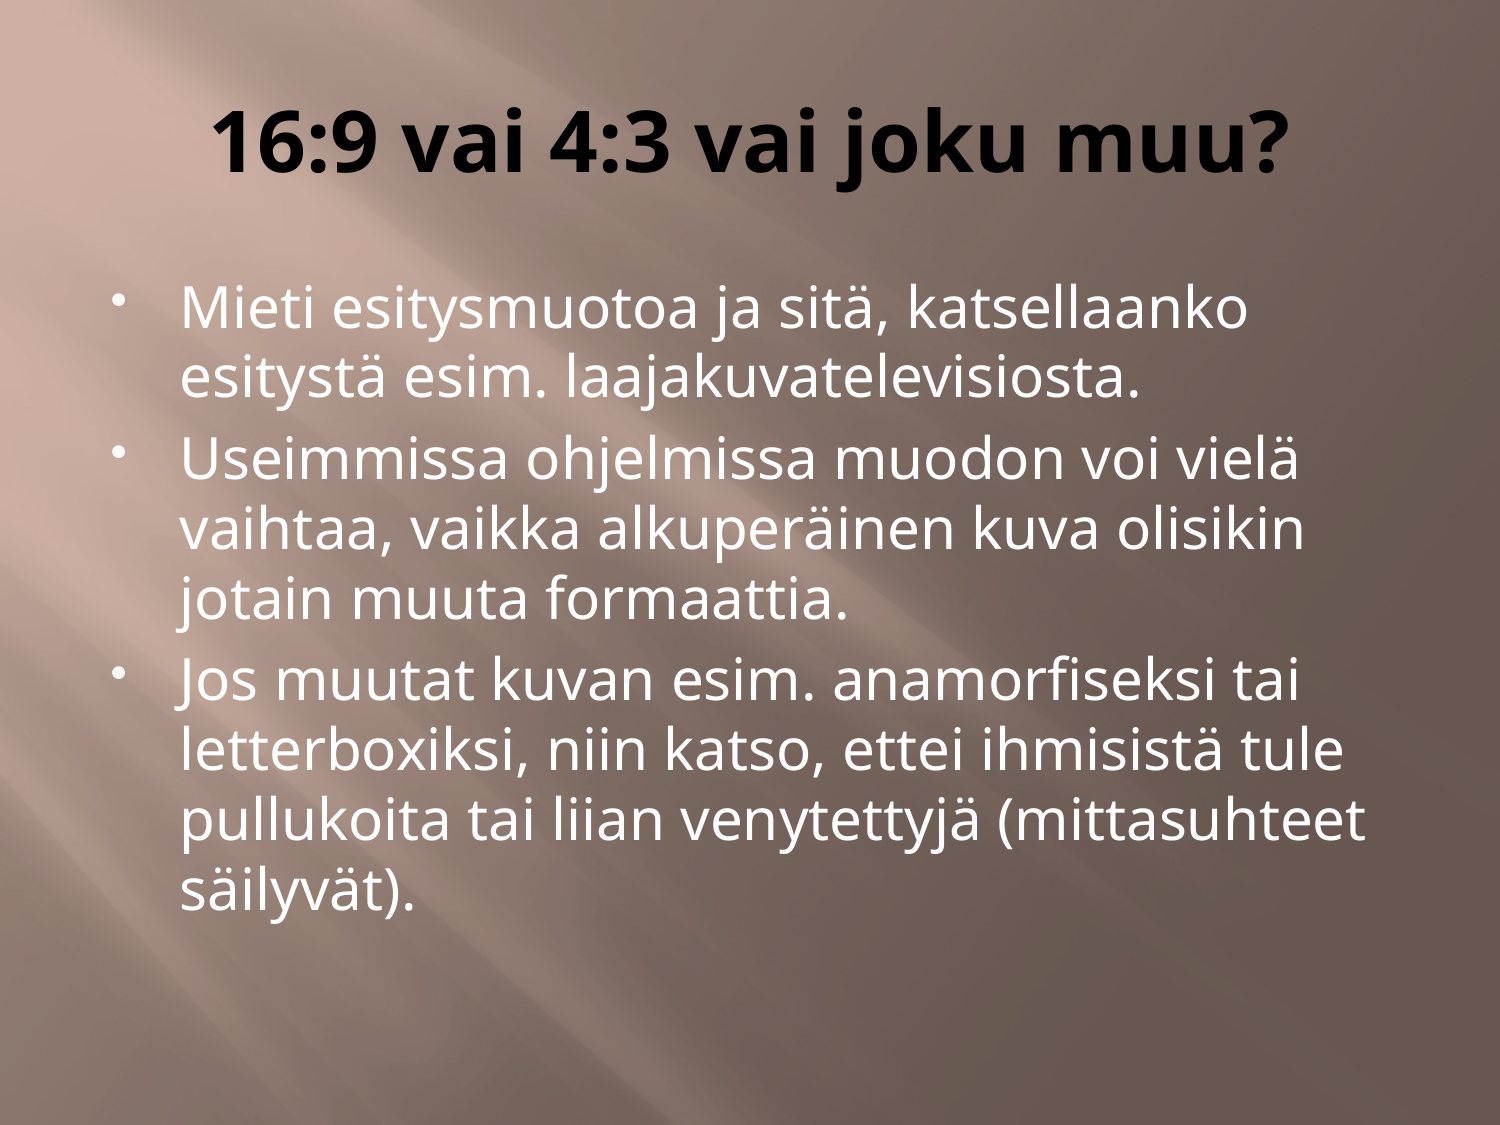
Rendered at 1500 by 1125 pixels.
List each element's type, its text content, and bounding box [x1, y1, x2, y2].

list Mieti esitysmuotoa ja sitä, katsellaanko esitystä esim. laajakuvatelevisiosta. Useimmissa ohjelmissa muodon voi vielä vaihtaa, vaikka alkuperäinen kuva olisikin jotain muuta formaattia. Jos muutat kuvan esim. anamorfiseksi tai letterboxiksi, niin katso, ettei ihmisistä tule pullukoita tai liian venytettyjä (mittasuhteet säilyvät). [75, 262, 1425, 1035]
title 16:9 vai 4:3 vai joku muu? [75, 45, 1425, 233]
